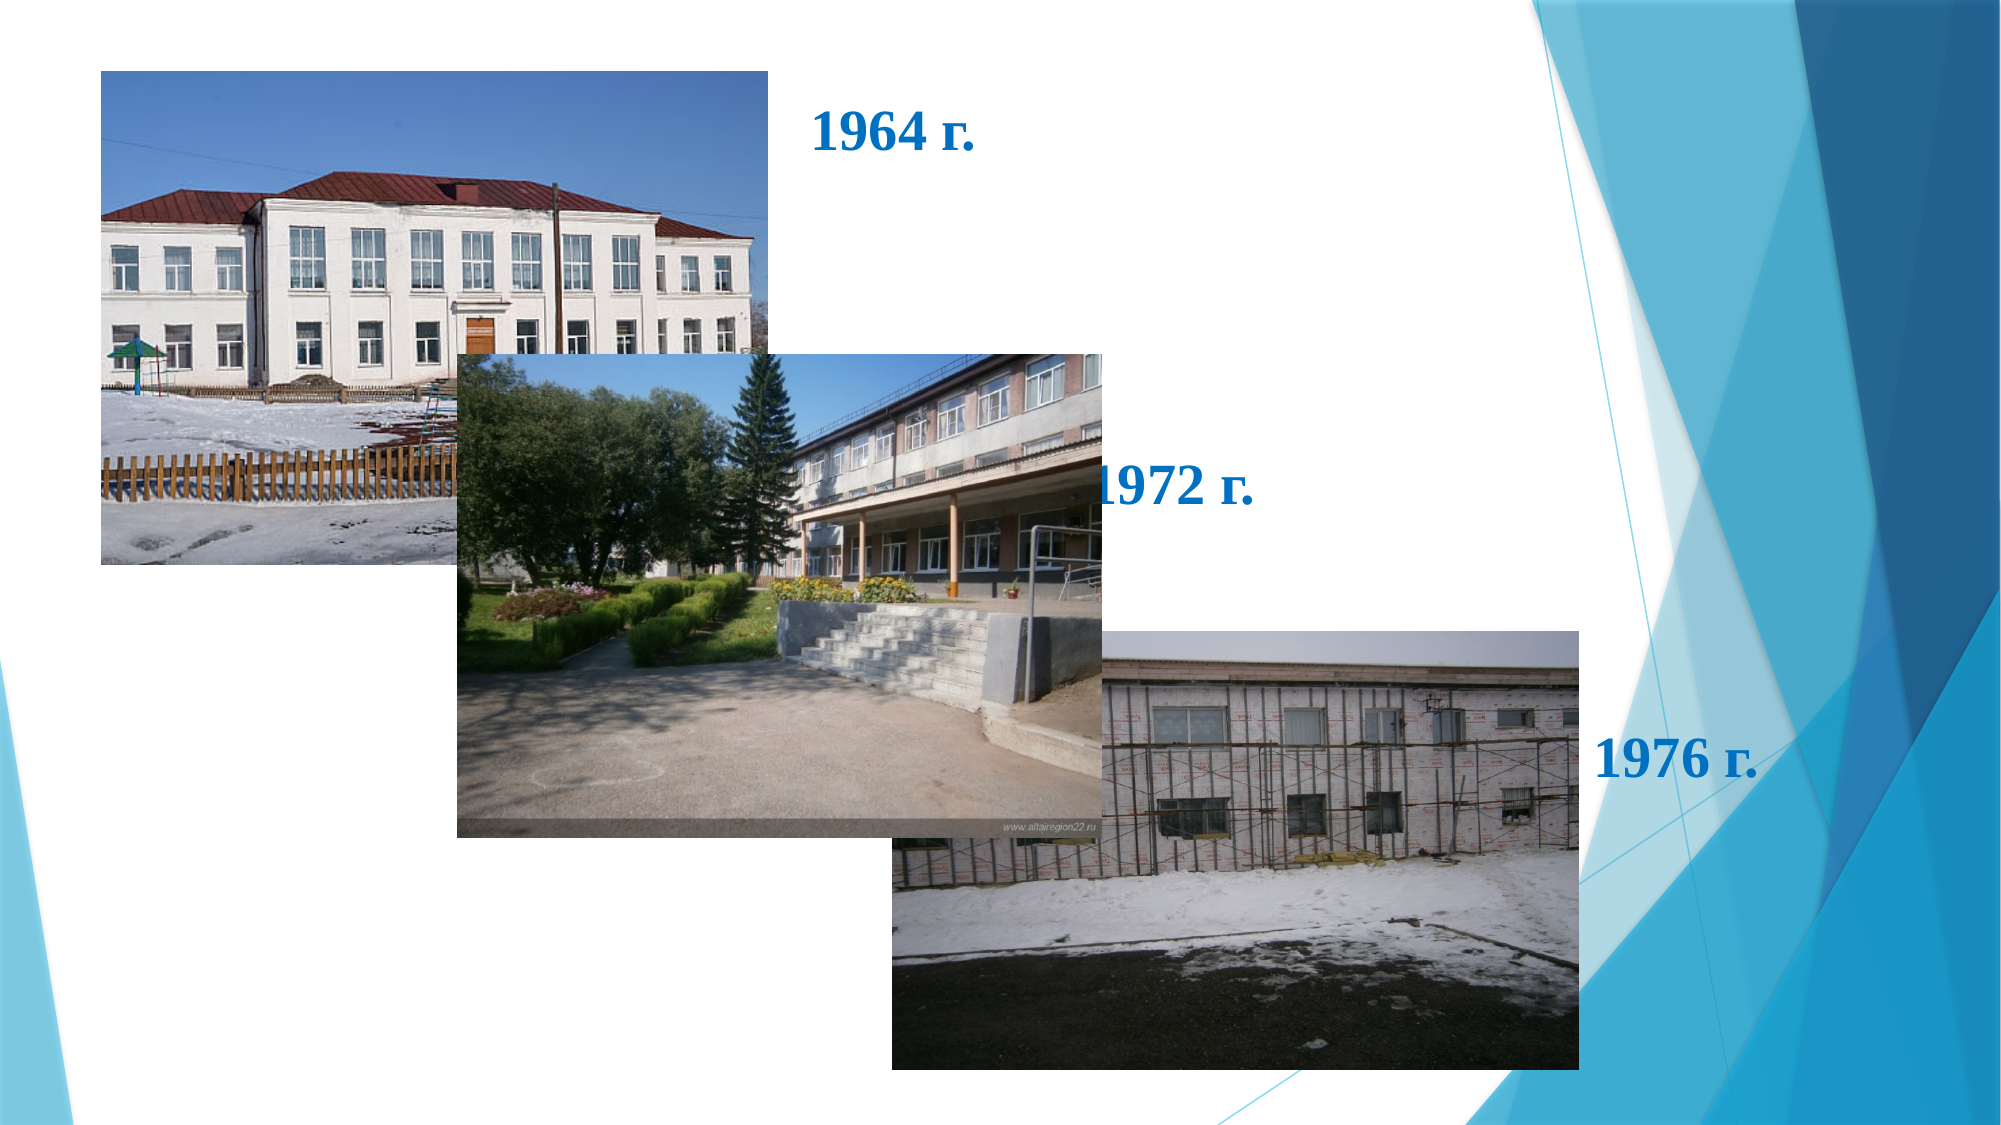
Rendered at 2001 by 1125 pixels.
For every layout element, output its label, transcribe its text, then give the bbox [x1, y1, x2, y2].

picture [100, 71, 768, 566]
list 1964 г. 1972 г. 1976 г. [780, 84, 1835, 991]
picture [892, 631, 1580, 1071]
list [456, 353, 1103, 838]
